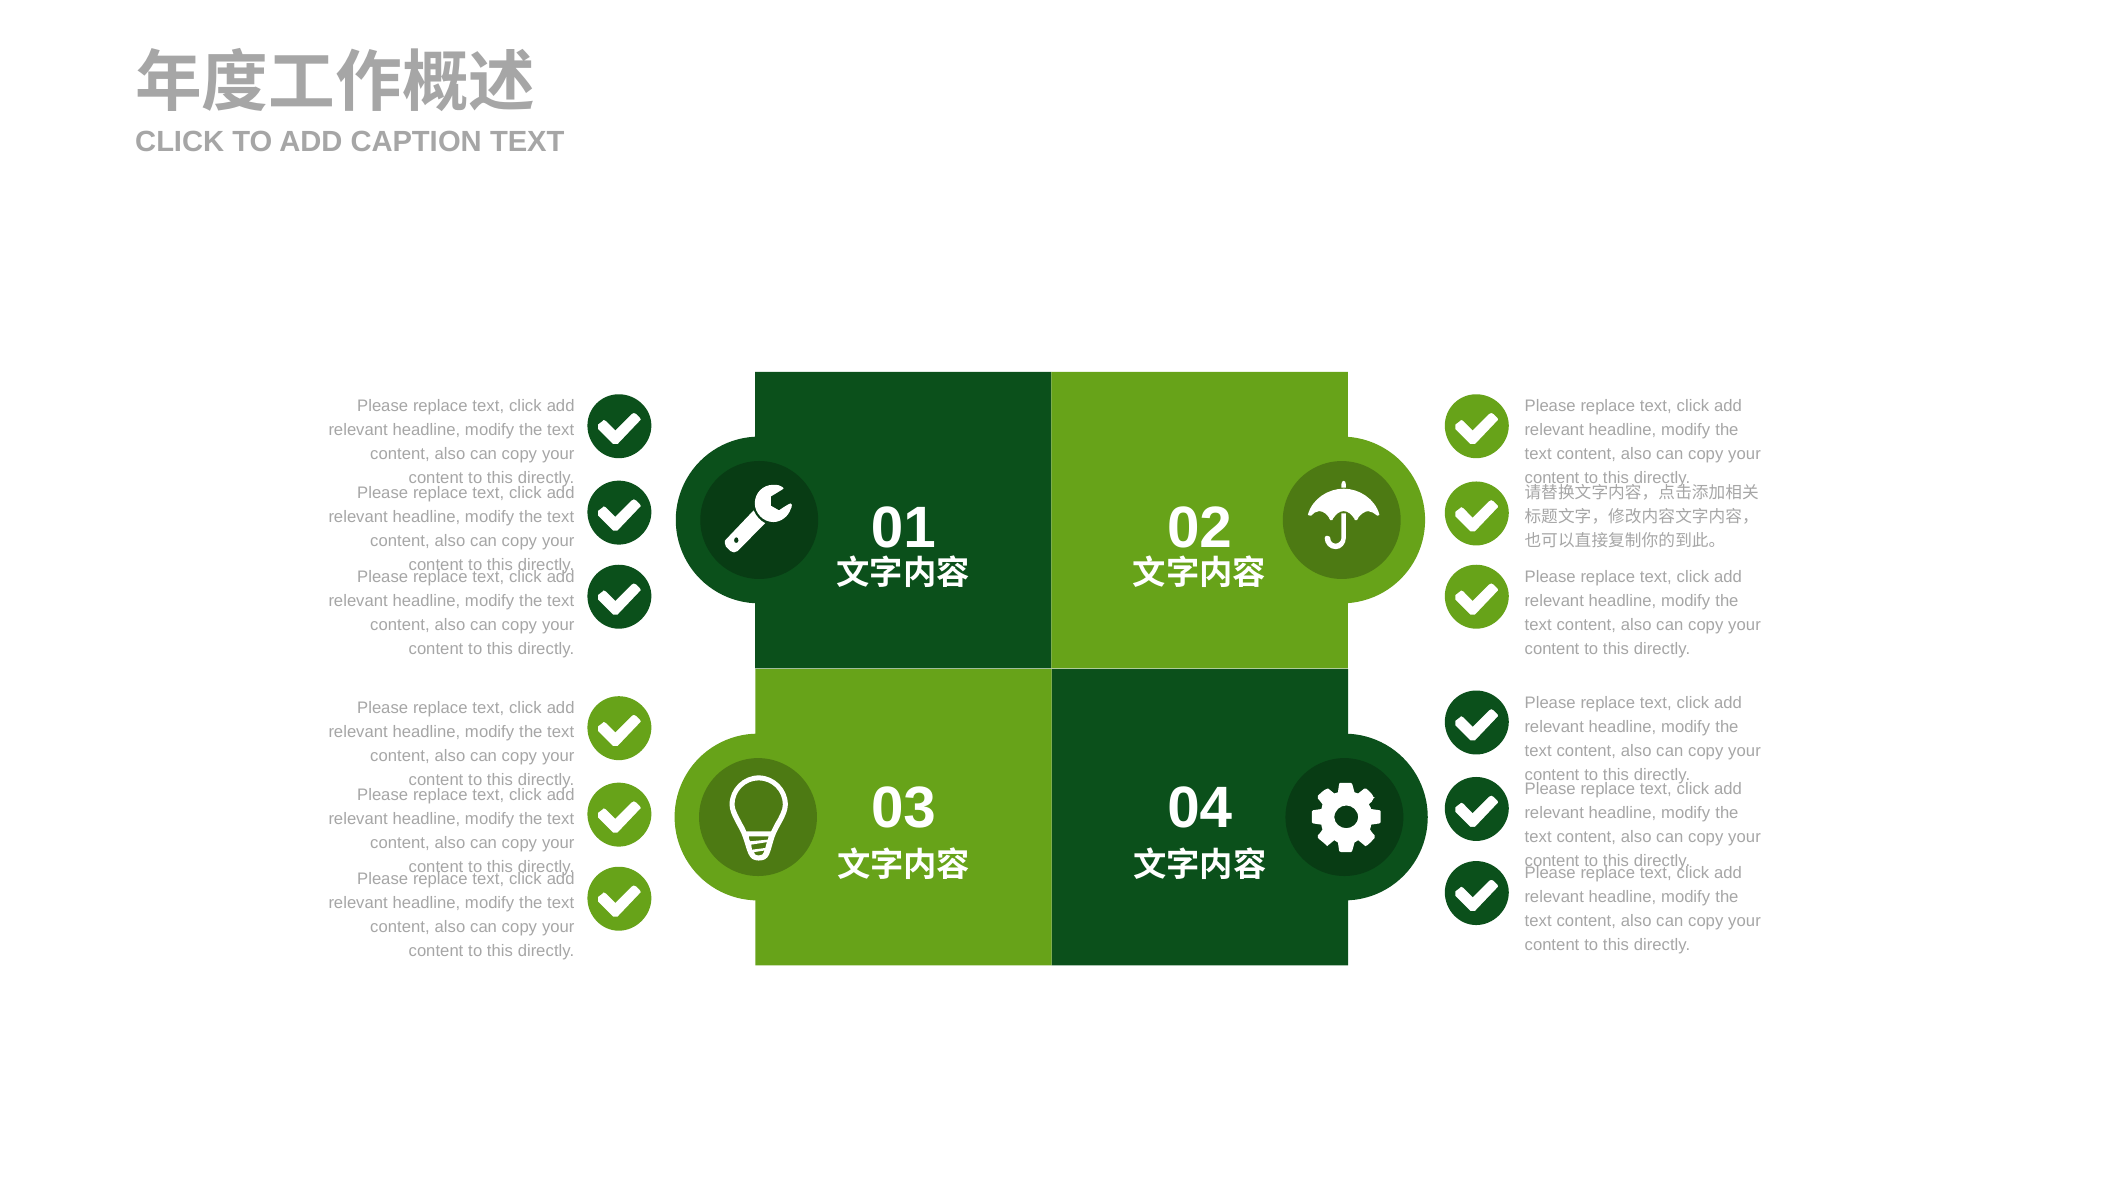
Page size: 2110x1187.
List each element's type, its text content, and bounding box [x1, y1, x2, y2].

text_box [328, 477, 652, 561]
text_box 文字内容 [843, 543, 970, 592]
text_box 02 [1166, 475, 1233, 560]
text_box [1444, 477, 1771, 551]
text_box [328, 693, 652, 779]
text_box 03 [870, 754, 937, 839]
text_box 文字内容 [842, 835, 971, 884]
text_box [328, 779, 652, 863]
text_box 04 [1167, 754, 1233, 839]
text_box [1444, 774, 1771, 858]
text_box 文字内容 [1132, 543, 1258, 592]
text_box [1444, 687, 1771, 774]
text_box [675, 436, 843, 604]
text_box [1053, 668, 1349, 966]
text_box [1444, 391, 1771, 477]
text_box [328, 391, 652, 477]
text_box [328, 561, 652, 657]
text_box 01 [870, 475, 936, 560]
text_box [1258, 436, 1426, 604]
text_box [674, 733, 842, 901]
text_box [1260, 733, 1428, 901]
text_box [1444, 858, 1771, 953]
text_box 年度工作概述 [135, 38, 596, 119]
text_box CLICK TO ADD CAPTION TEXT [135, 122, 596, 158]
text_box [1444, 561, 1771, 657]
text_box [328, 863, 652, 959]
text_box [754, 371, 1050, 668]
text_box 文字内容 [1133, 835, 1260, 884]
text_box [1050, 371, 1349, 668]
text_box [754, 668, 1053, 966]
